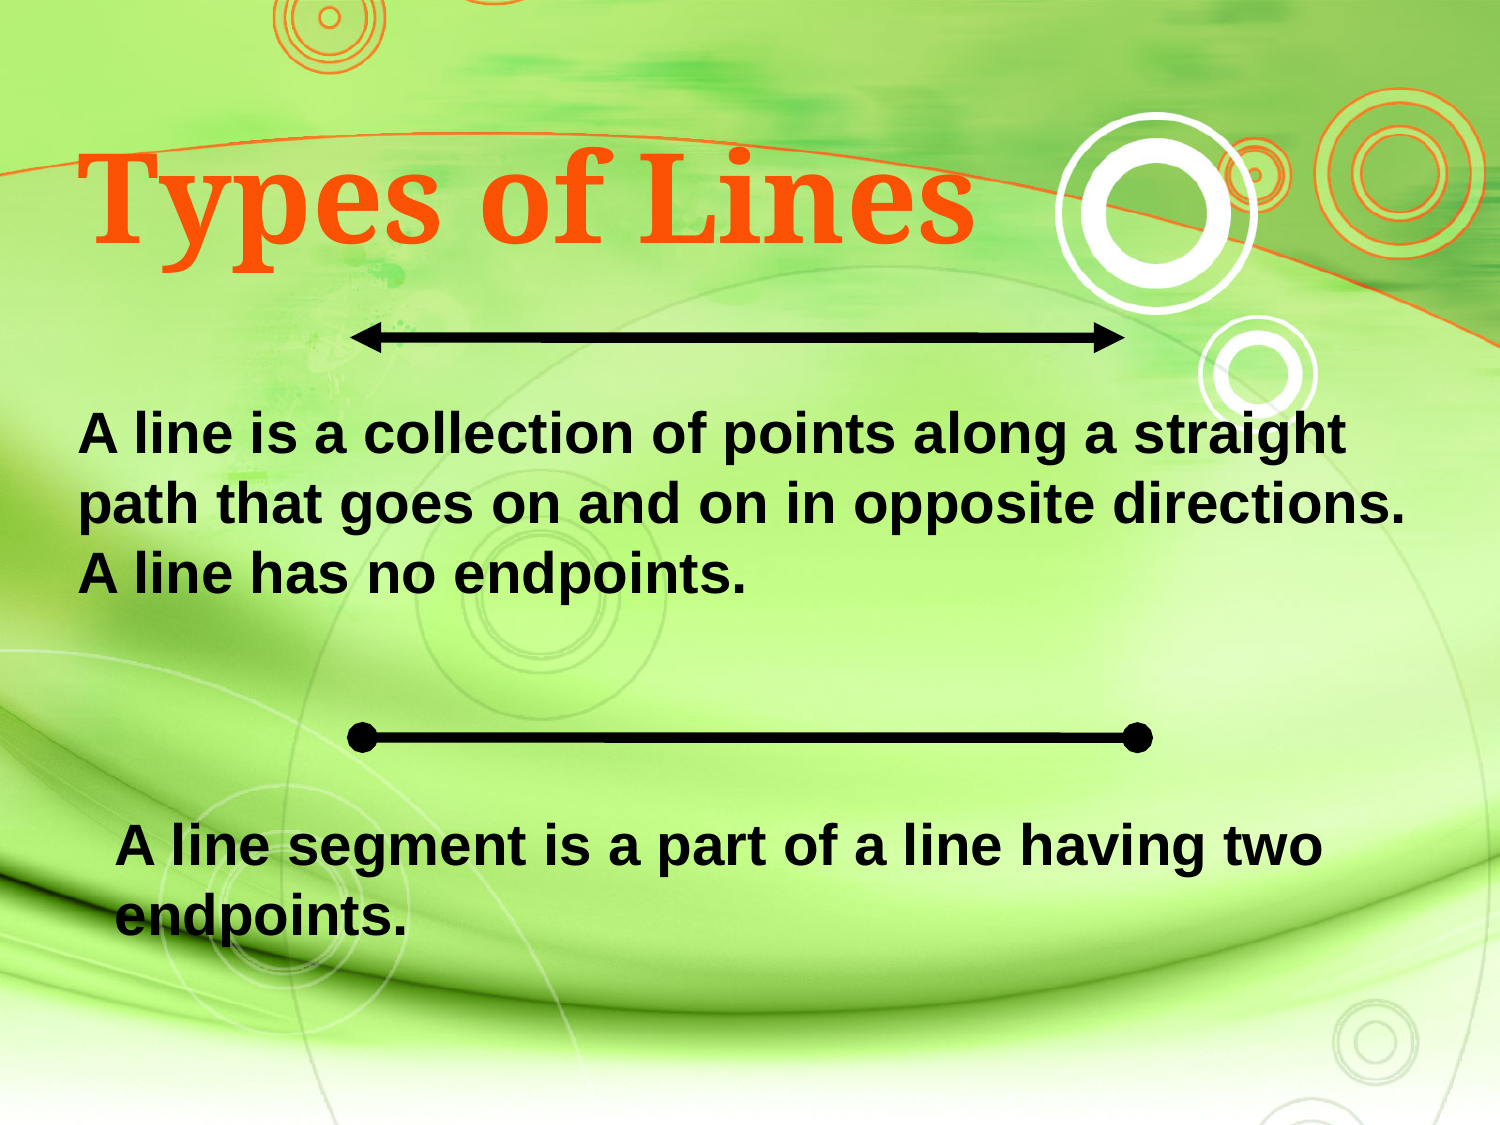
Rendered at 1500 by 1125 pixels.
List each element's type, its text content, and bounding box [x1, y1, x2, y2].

text_box A line segment is a part of a line having two endpoints. [99, 799, 1425, 955]
title Types of Lines [62, 99, 1176, 288]
text_box A line is a collection of points along a straight path that goes on and on in opposite directions. A line has no endpoints. [62, 387, 1475, 613]
picture [0, 0, 1500, 1125]
